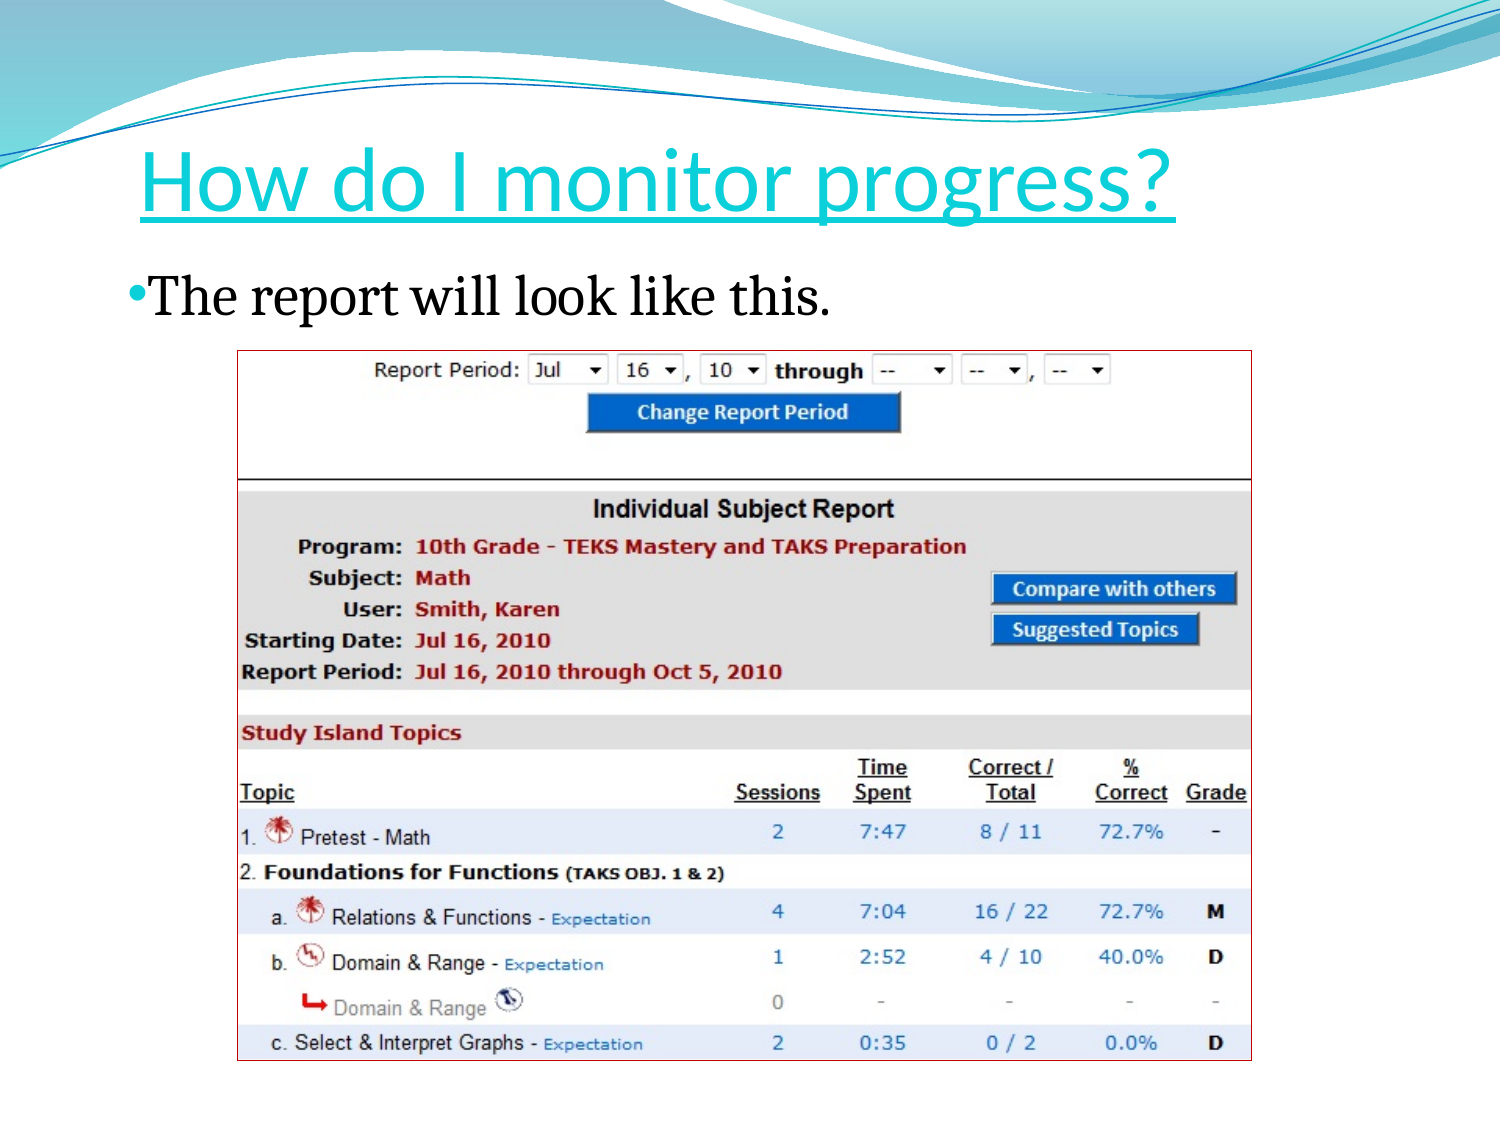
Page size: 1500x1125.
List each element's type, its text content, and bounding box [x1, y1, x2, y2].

text_box How do I monitor progress? [124, 112, 1325, 300]
text_box The report will look like this. [112, 249, 1250, 335]
picture [237, 349, 1252, 1062]
